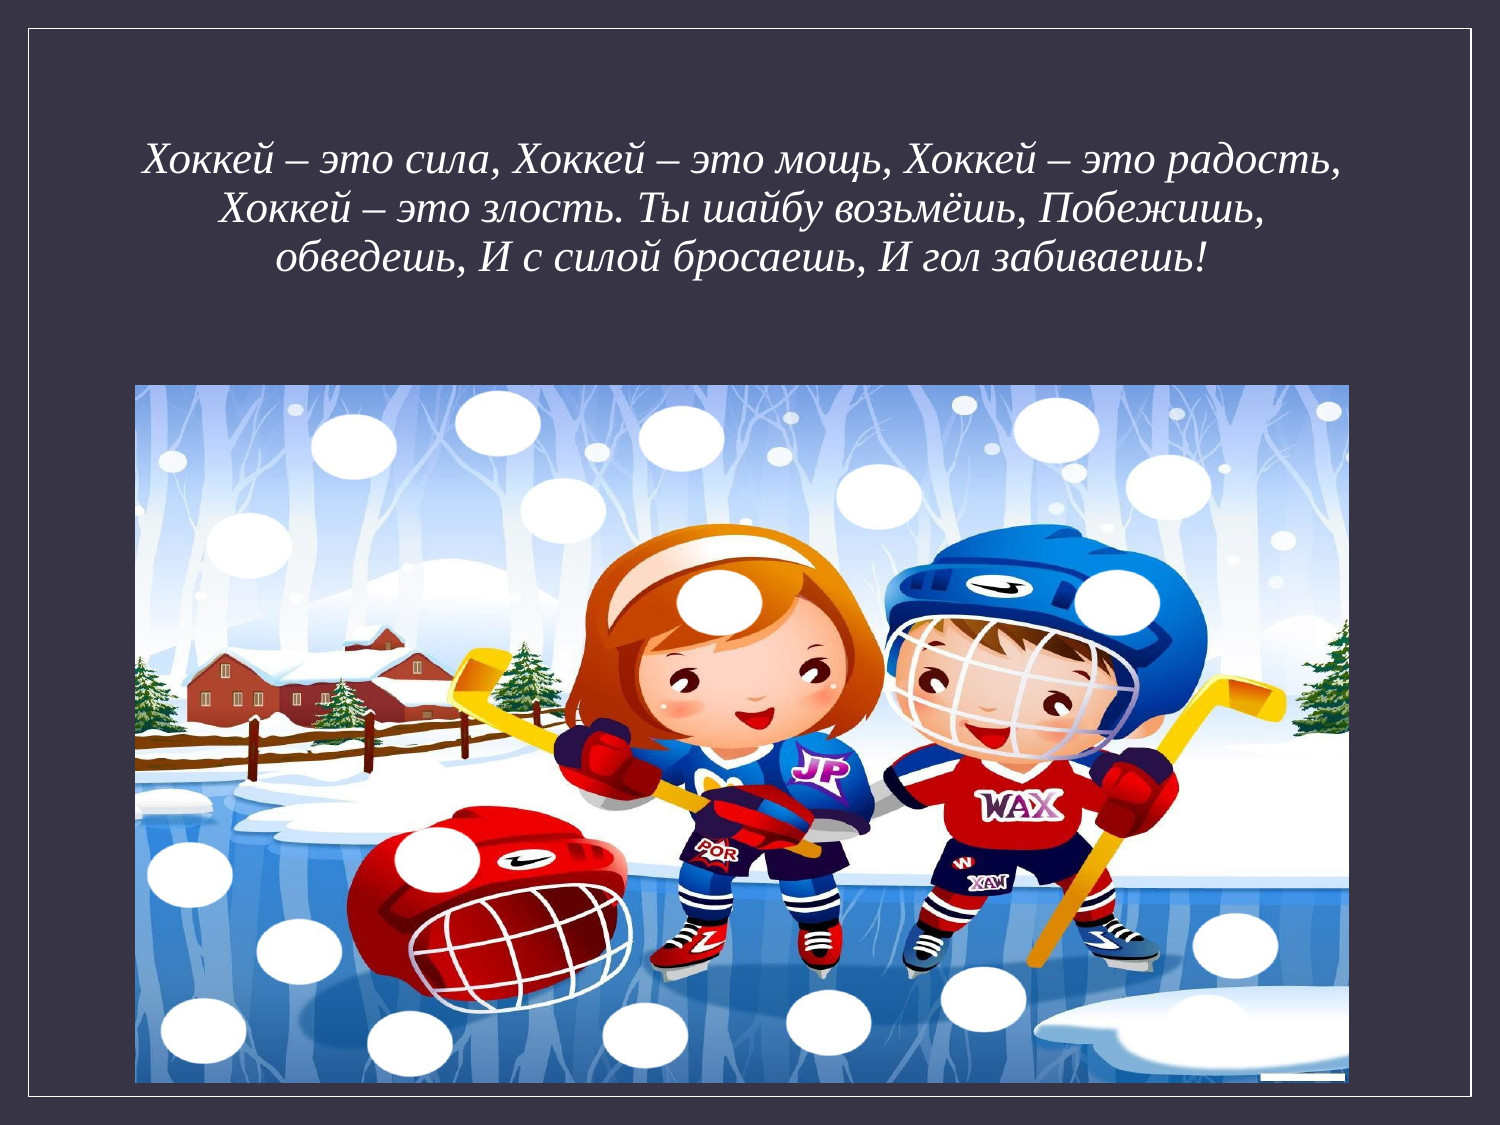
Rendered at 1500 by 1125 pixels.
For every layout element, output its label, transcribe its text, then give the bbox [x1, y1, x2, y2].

picture [135, 385, 1349, 1083]
title Хоккей – это сила, Хоккей – это мощь, Хоккей – это радость, Хоккей – это злость. Ты шайбу возьмёшь, Побежишь, обведешь, И с силой бросаешь, И гол забиваешь! [112, 125, 1373, 351]
